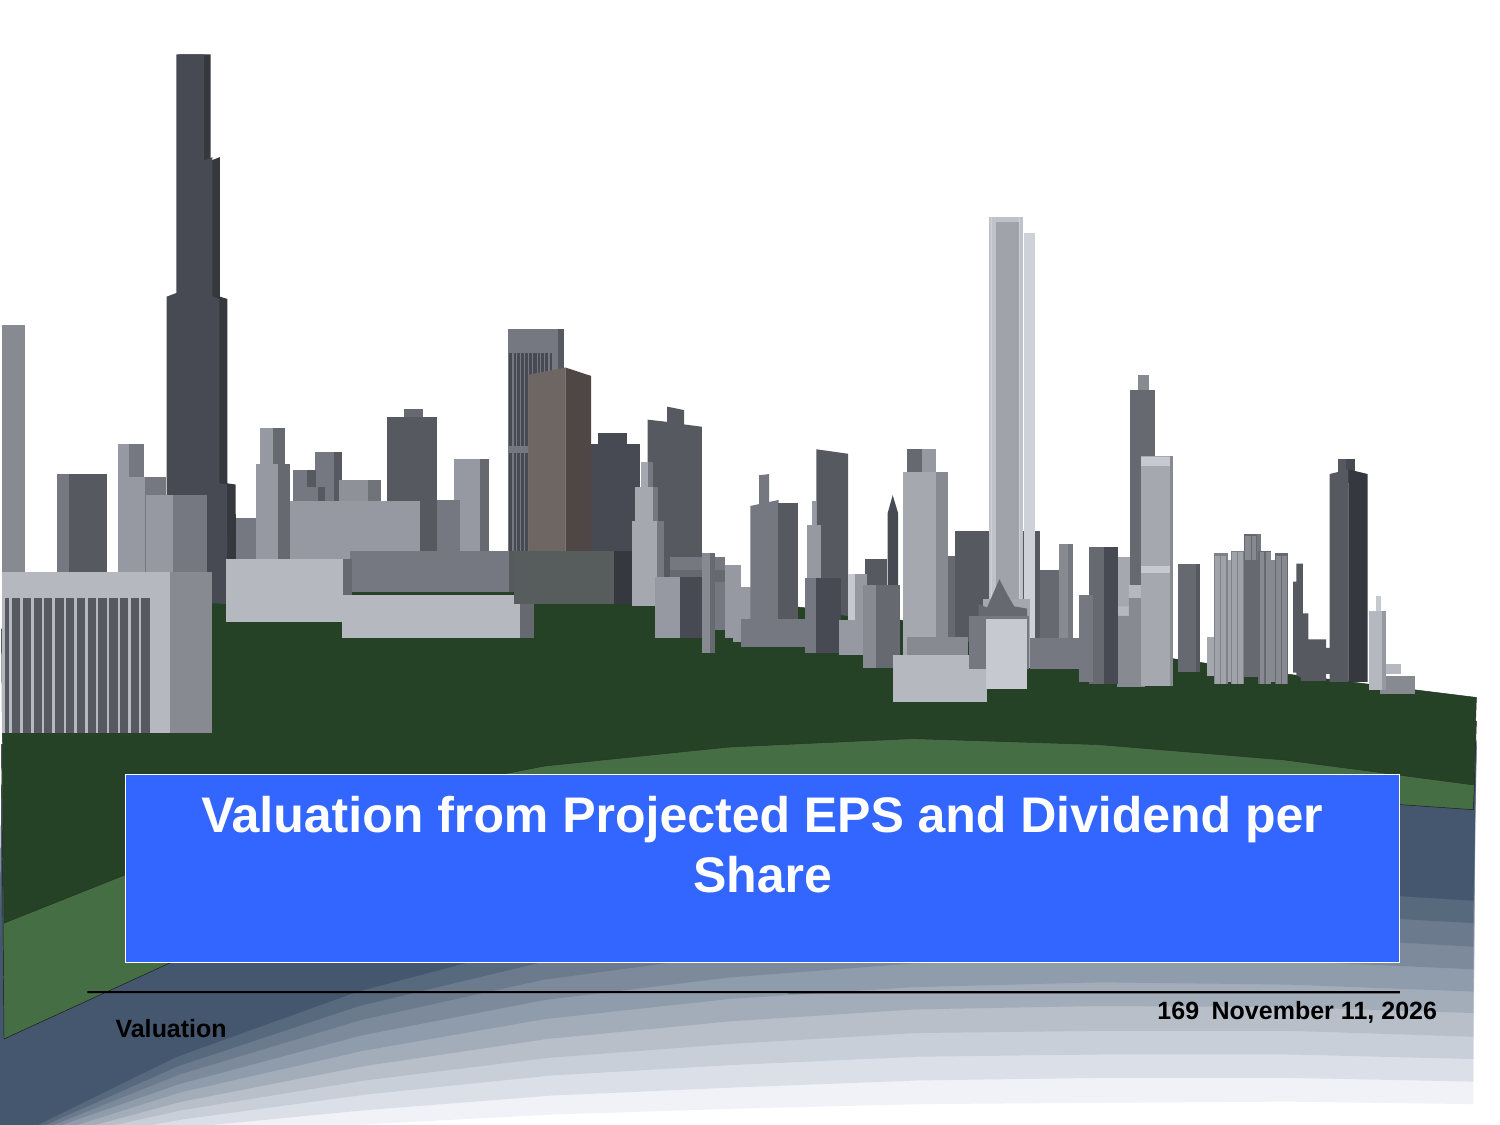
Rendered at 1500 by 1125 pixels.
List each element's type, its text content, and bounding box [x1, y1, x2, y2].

title Valuation from Projected EPS and Dividend per Share [125, 774, 1400, 963]
